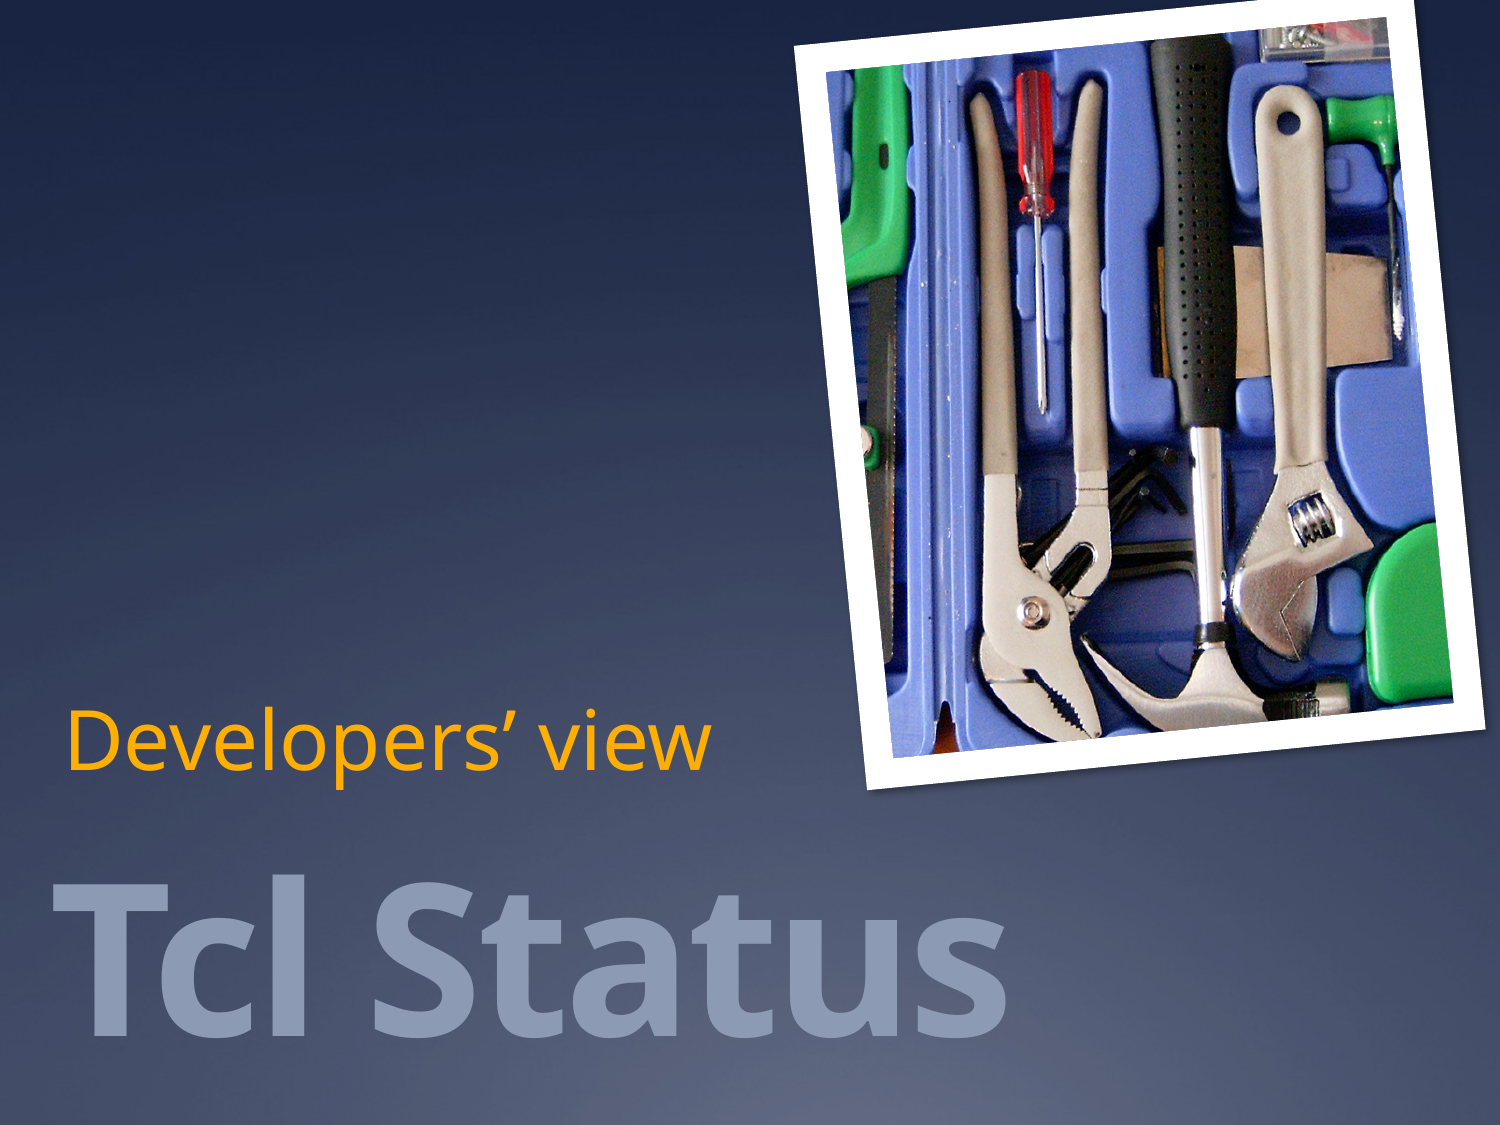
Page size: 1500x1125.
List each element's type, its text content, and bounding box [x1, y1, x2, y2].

title Tcl Status [49, 791, 1446, 1029]
picture [826, 70, 853, 339]
list Developers’ view [63, 578, 790, 787]
picture [1439, 564, 1453, 704]
picture [857, 18, 1423, 734]
